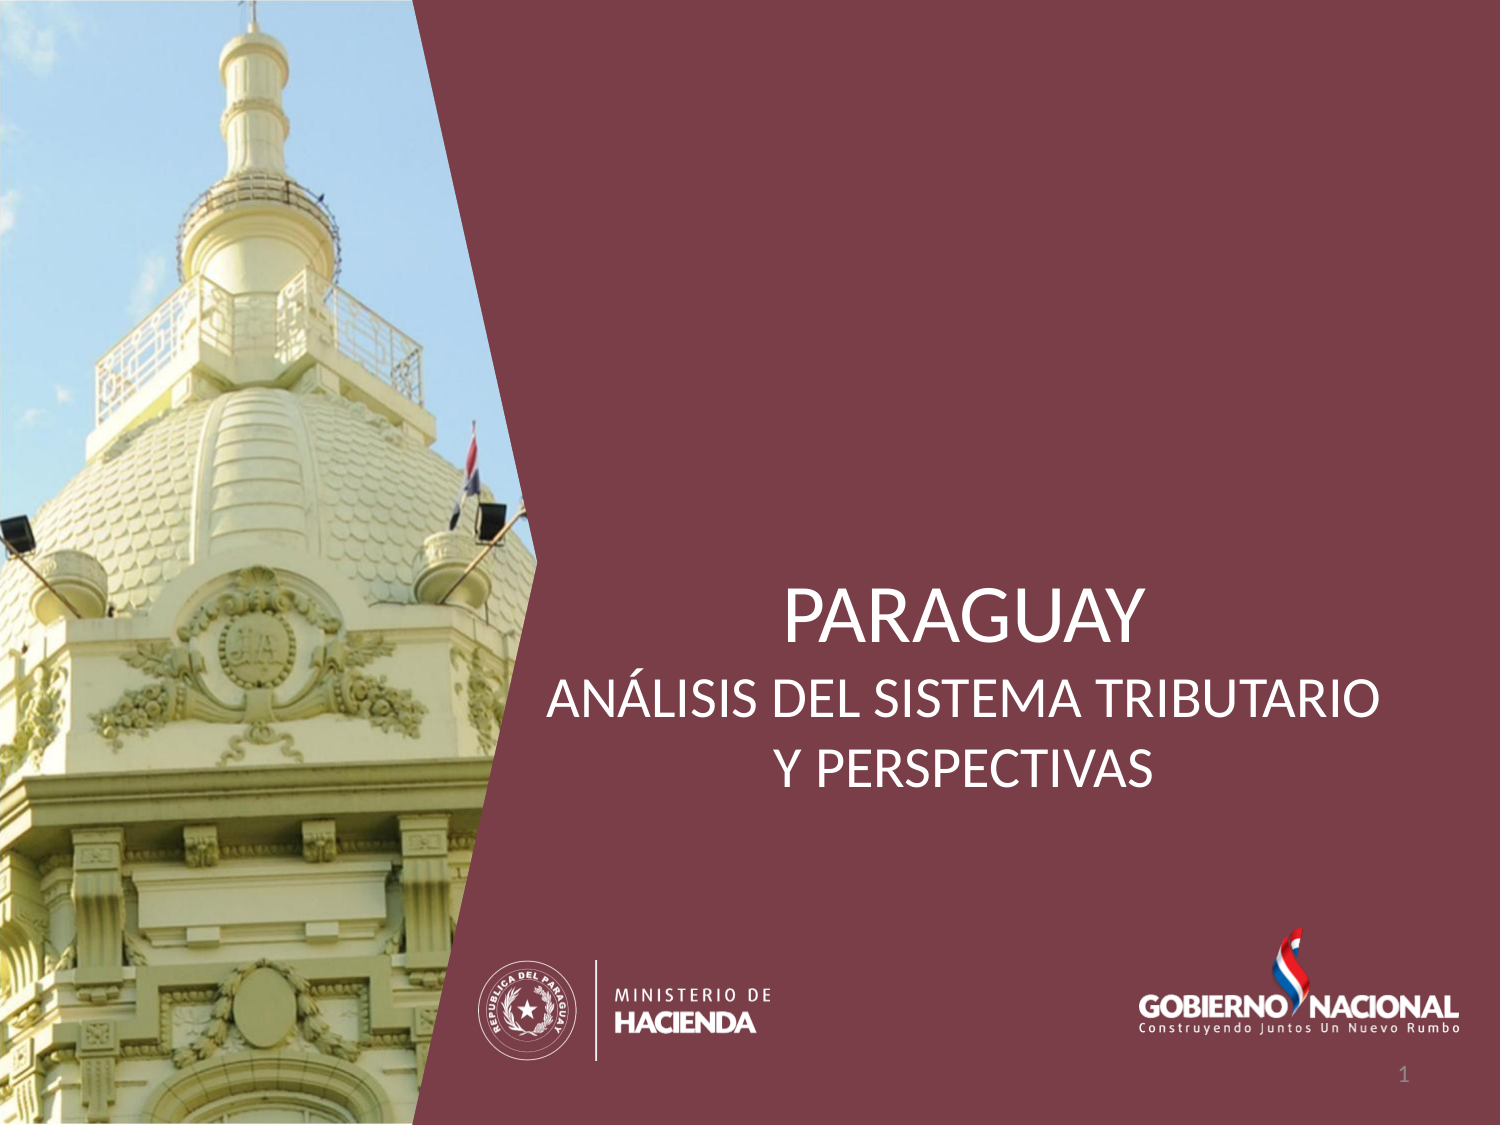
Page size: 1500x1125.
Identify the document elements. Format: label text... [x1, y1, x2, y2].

picture [1139, 928, 1459, 1035]
picture [0, 0, 527, 1125]
picture [478, 960, 770, 1061]
title PARAGUAY ANÁLISIS DEL SISTEMA TRIBUTARIO Y PERSPECTIVAS [289, 514, 1500, 844]
slide_number 1 [1074, 1042, 1425, 1103]
